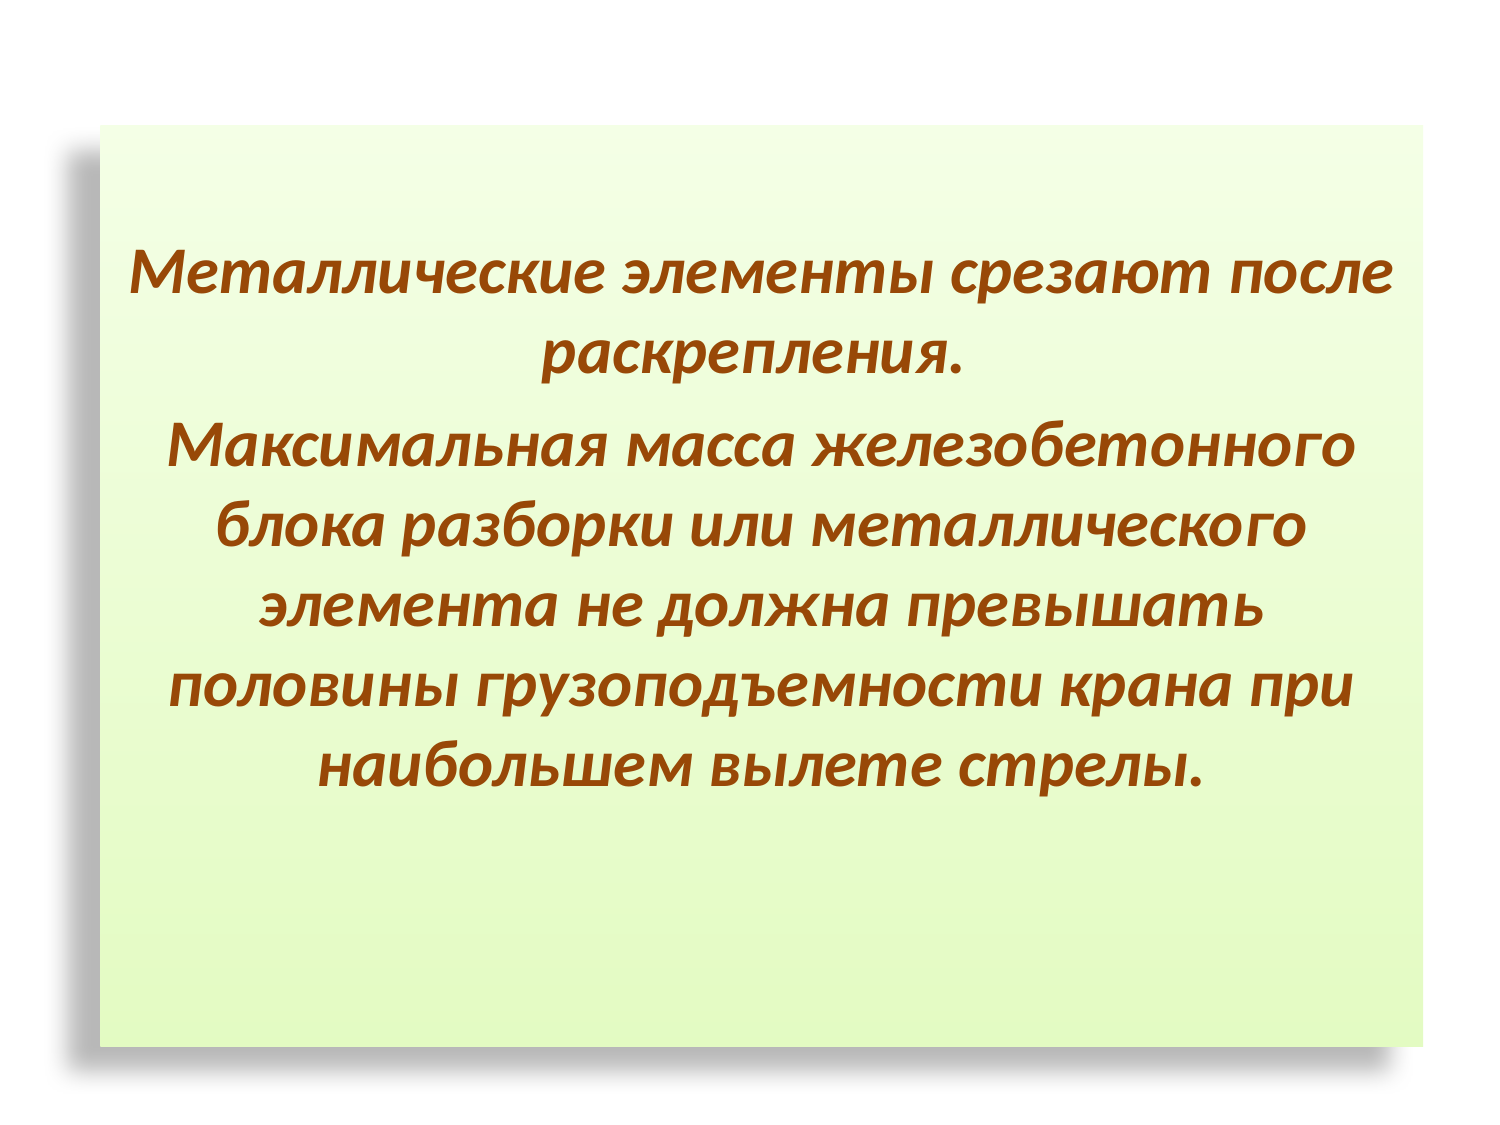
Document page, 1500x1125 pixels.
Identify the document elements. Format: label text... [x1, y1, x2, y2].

subtitle Металлические элементы срезают после раскрепления. Максимальная масса железобетонного блока разборки или металлического элемента не должна превышать половины грузоподъемности крана при наибольшем вылете стрелы. [100, 125, 1424, 1048]
